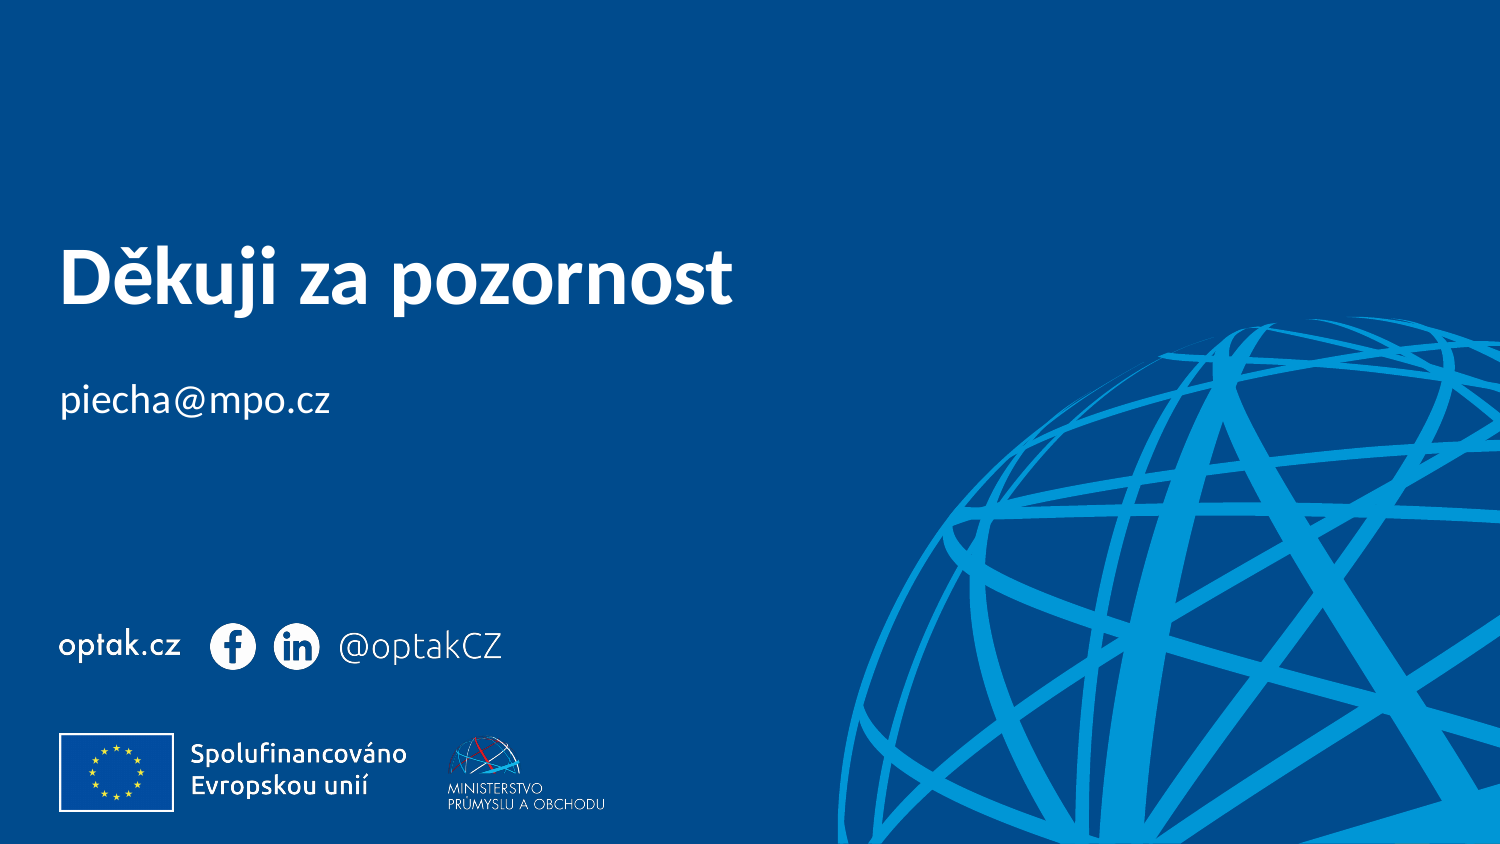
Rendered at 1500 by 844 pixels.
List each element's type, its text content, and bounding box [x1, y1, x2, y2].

picture [59, 623, 501, 670]
title Děkuji za pozornost piecha@mpo.cz [59, 221, 1441, 424]
picture [59, 733, 604, 812]
